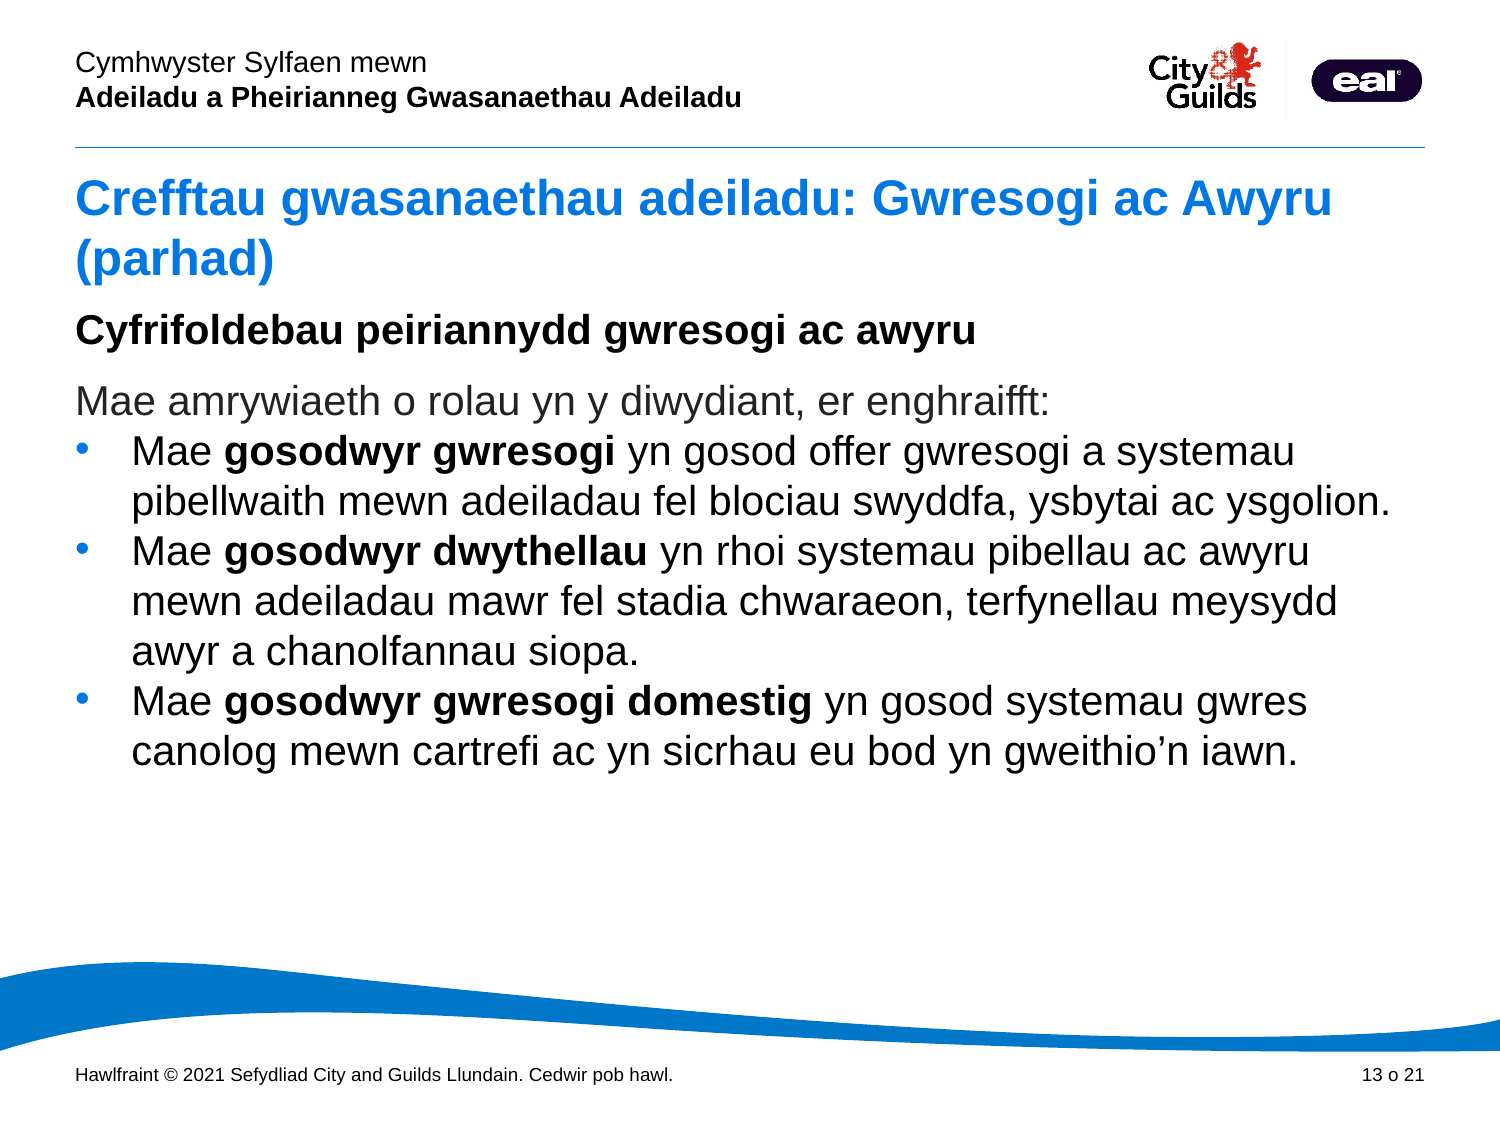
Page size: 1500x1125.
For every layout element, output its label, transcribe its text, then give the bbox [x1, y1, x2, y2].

picture [1149, 38, 1422, 121]
title Crefftau gwasanaethau adeiladu: Gwresogi ac Awyru (parhad) [74, 165, 1500, 268]
list Cyfrifoldebau peiriannydd gwresogi ac awyru Mae amrywiaeth o rolau yn y diwydiant, er enghraifft: Mae gosodwyr gwresogi yn gosod offer gwresogi a systemau pibellwaith mewn adeiladau fel blociau swyddfa, ysbytai ac ysgolion. Mae gosodwyr dwythellau yn rhoi systemau pibellau ac awyru mewn adeiladau mawr fel stadia chwaraeon, terfynellau meysydd awyr a chanolfannau siopa. Mae gosodwyr gwresogi domestig yn gosod systemau gwres canolog mewn cartrefi ac yn sicrhau eu bod yn gweithio’n iawn. [74, 302, 1426, 1000]
